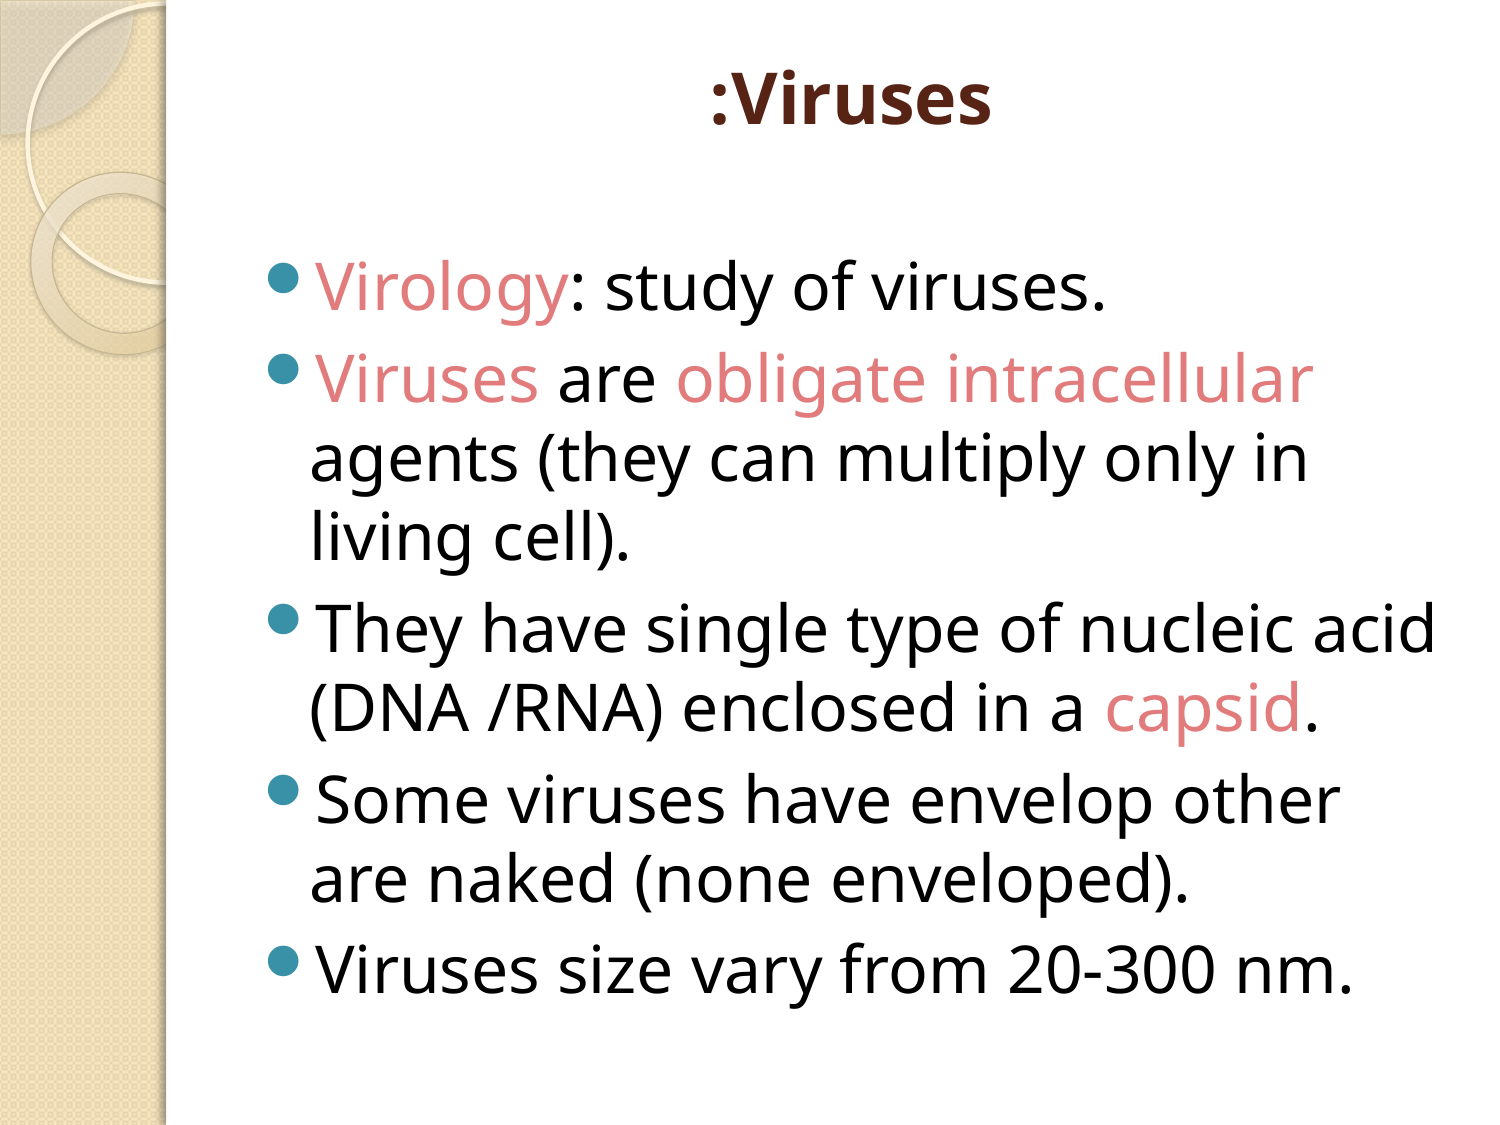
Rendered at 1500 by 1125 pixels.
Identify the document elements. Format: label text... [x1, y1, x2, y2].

title Viruses: [235, 45, 1466, 233]
list Virology: study of viruses. Viruses are obligate intracellular agents (they can multiply only in living cell). They have single type of nucleic acid (DNA /RNA) enclosed in a capsid. Some viruses have envelop other are naked (none enveloped). Viruses size vary from 20-300 nm. [235, 237, 1466, 1025]
